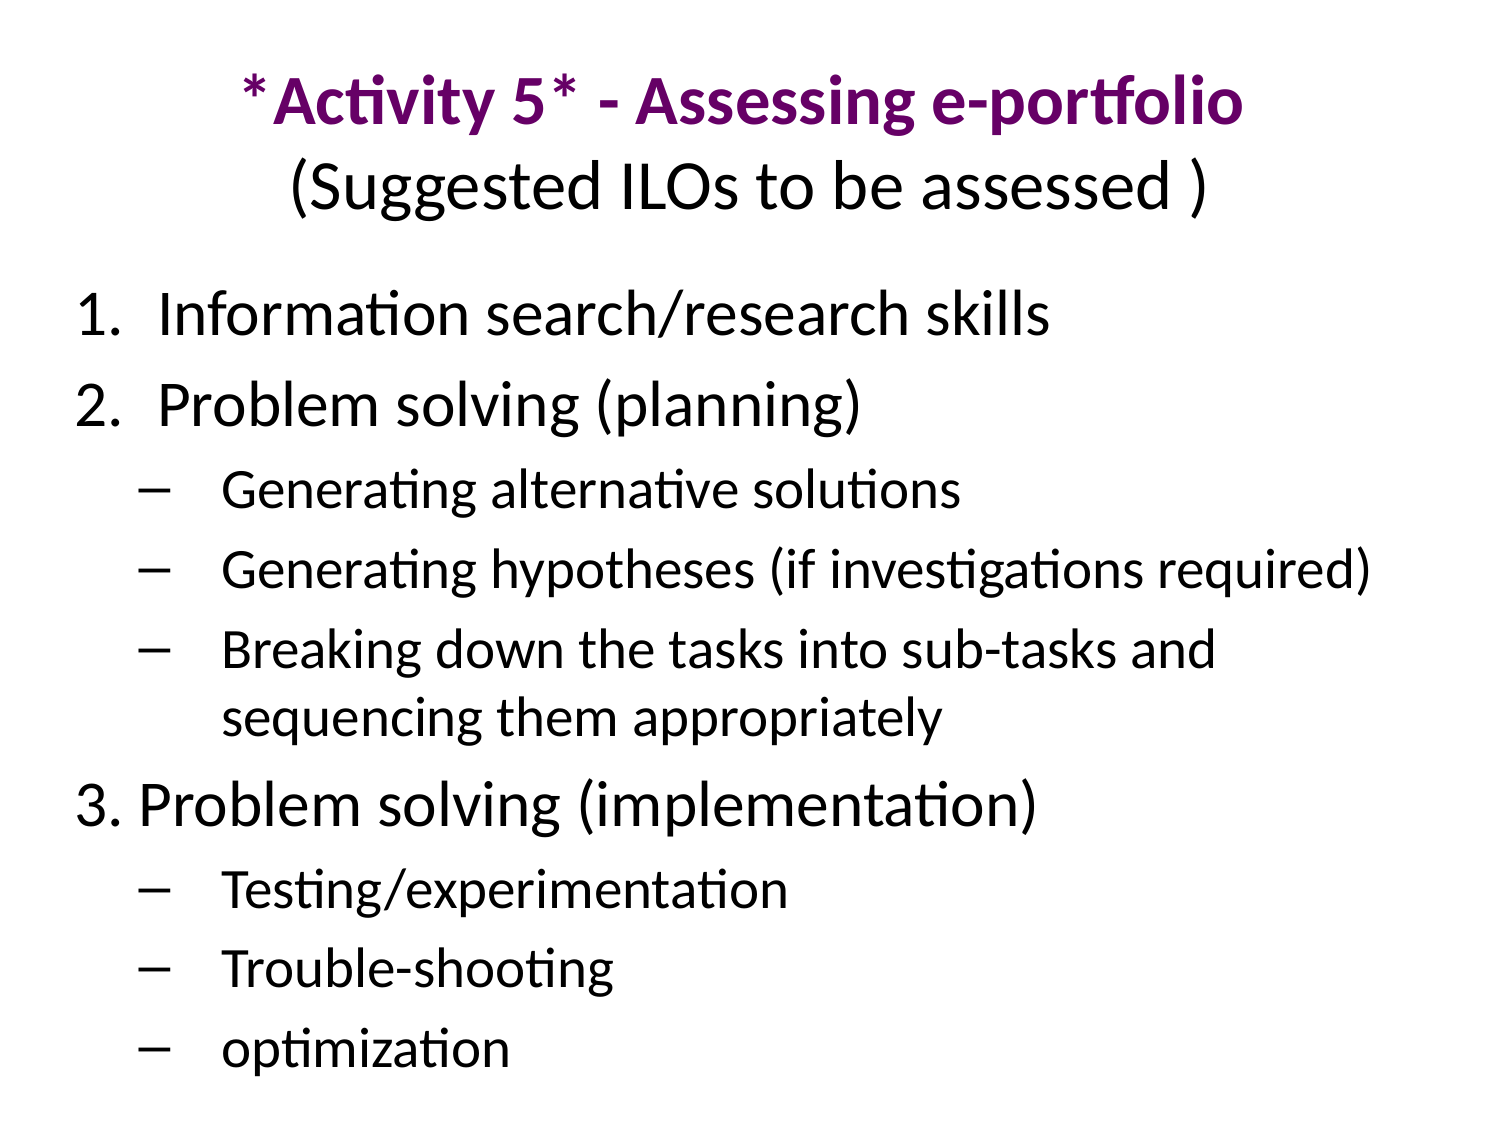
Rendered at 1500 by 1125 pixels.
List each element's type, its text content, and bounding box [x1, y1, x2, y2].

title *Activity 5* - Assessing e-portfolio (Suggested ILOs to be assessed ) [75, 45, 1425, 233]
list Information search/research skills Problem solving (planning) Generating alternative solutions Generating hypotheses (if investigations required) Breaking down the tasks into sub-tasks and sequencing them appropriately 3. Problem solving (implementation) Testing/experimentation Trouble-shooting optimization [59, 262, 1447, 1088]
